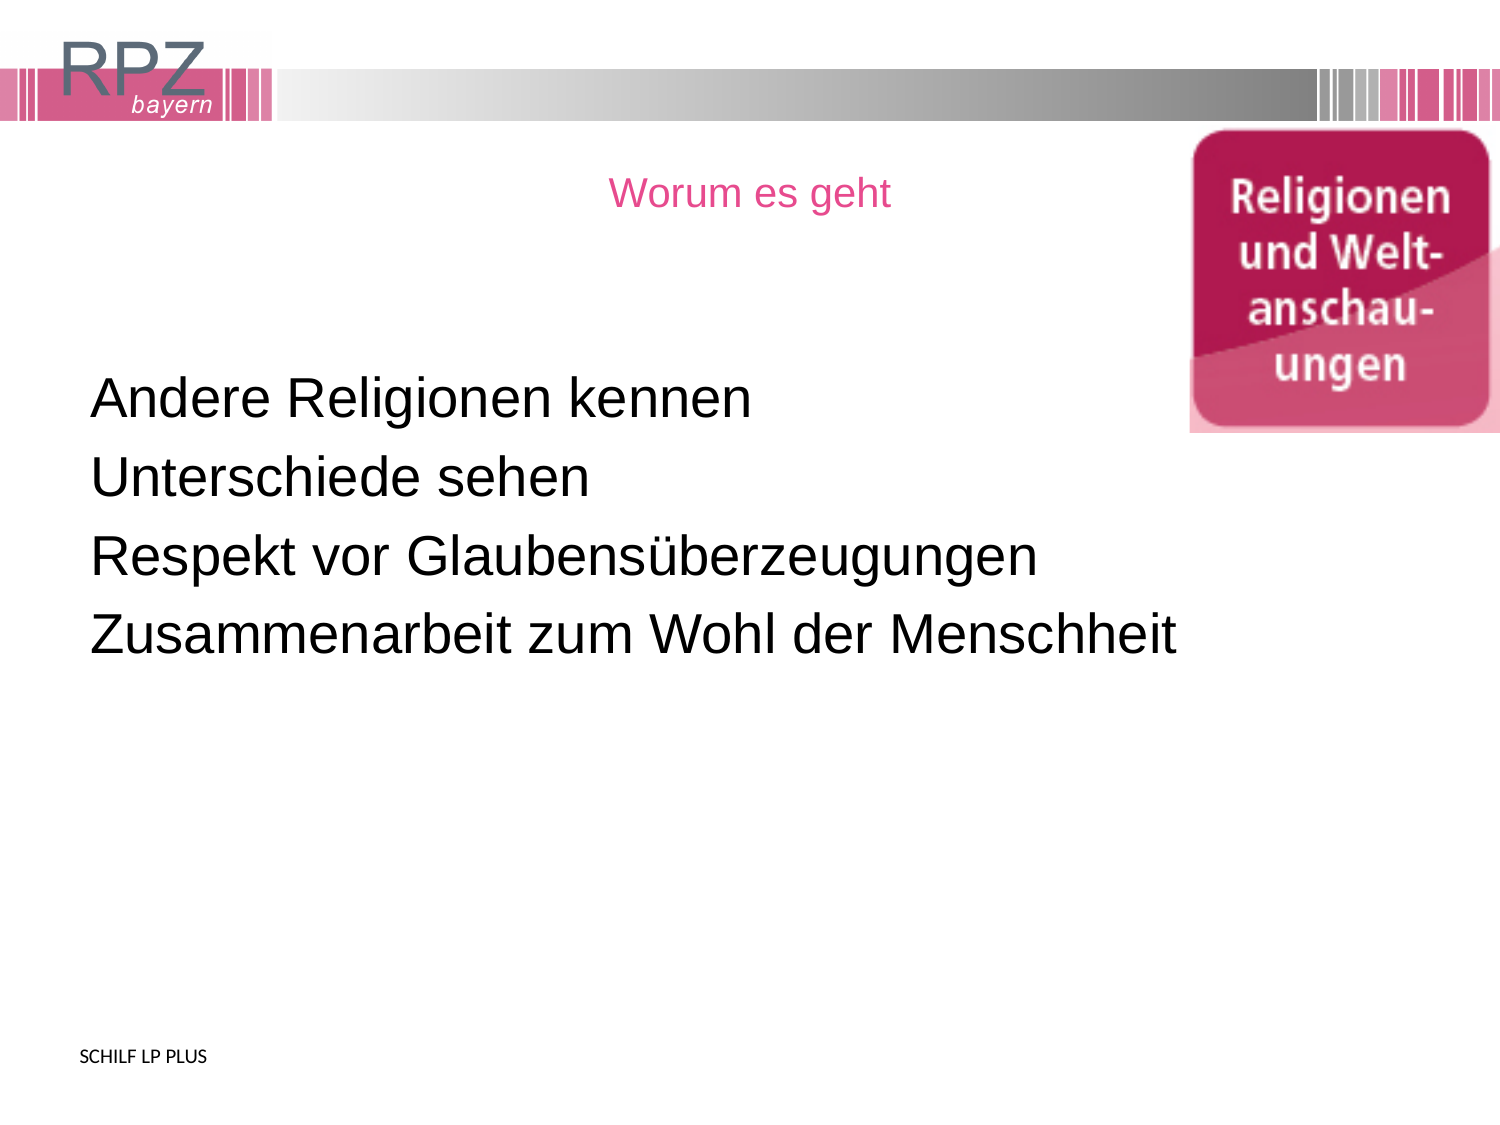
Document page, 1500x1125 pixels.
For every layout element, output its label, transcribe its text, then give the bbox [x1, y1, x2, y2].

picture [1443, 69, 1500, 121]
list Andere Religionen kennen Unterschiede sehen Respekt vor Glaubensüberzeugungen Zusammenarbeit zum Wohl der Menschheit [75, 262, 1425, 1005]
title Worum es geht [75, 149, 1184, 233]
picture [1189, 125, 1500, 433]
picture [1380, 69, 1439, 121]
picture [1319, 69, 1379, 121]
picture [0, 31, 272, 121]
